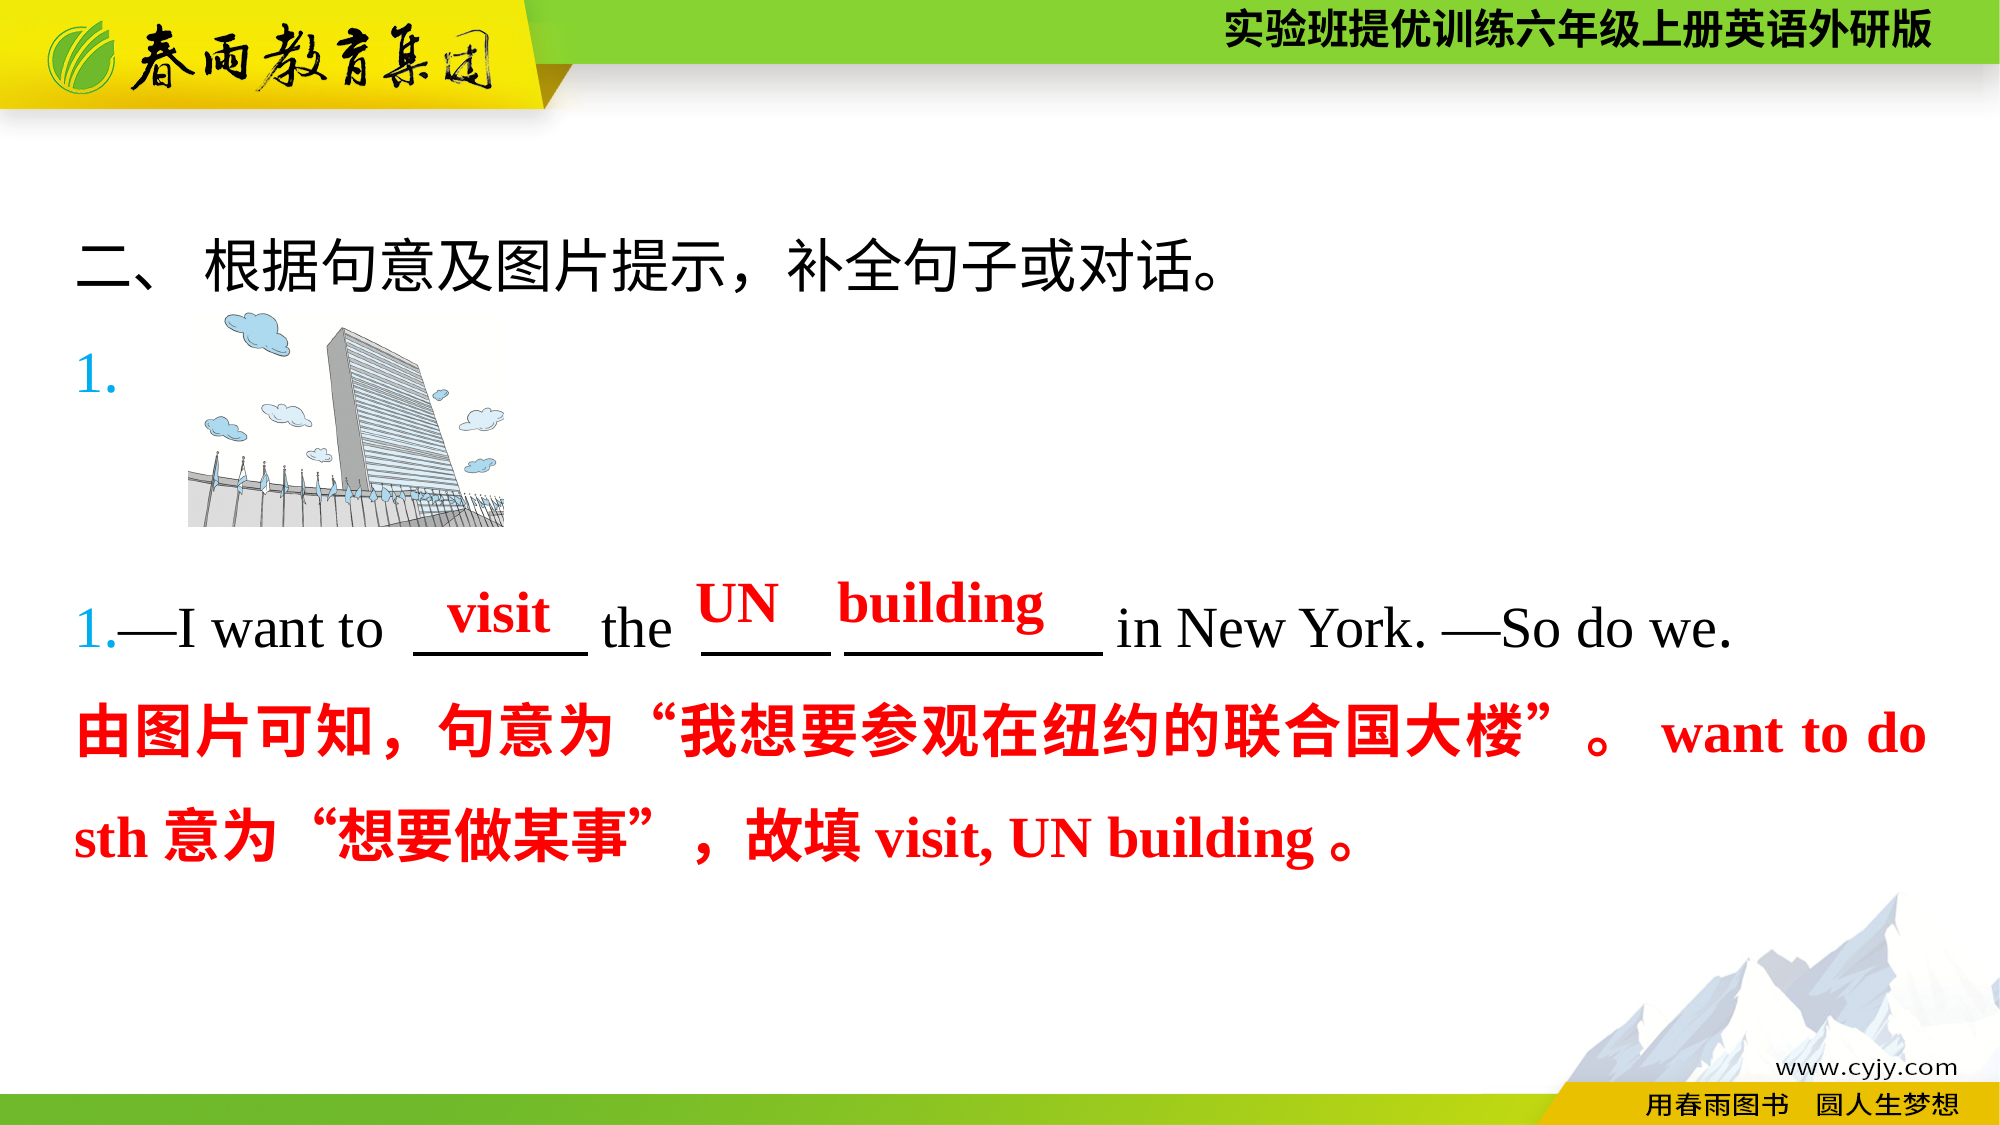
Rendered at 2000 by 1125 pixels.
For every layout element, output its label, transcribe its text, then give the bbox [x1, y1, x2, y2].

text_box UN building [680, 556, 1107, 642]
picture [0, 0, 2000, 1125]
text_box 由图片可知，句意为“我想要参观在纽约的联合国大楼”。want to do sth意为“想要做某事”，故填visit, UN building。 [59, 651, 1944, 877]
list 二、 根据句意及图片提示，补全句子或对话。 1. 1.—I want to the in New York. —So do we. [59, 187, 1944, 651]
text_box visit [432, 566, 575, 651]
